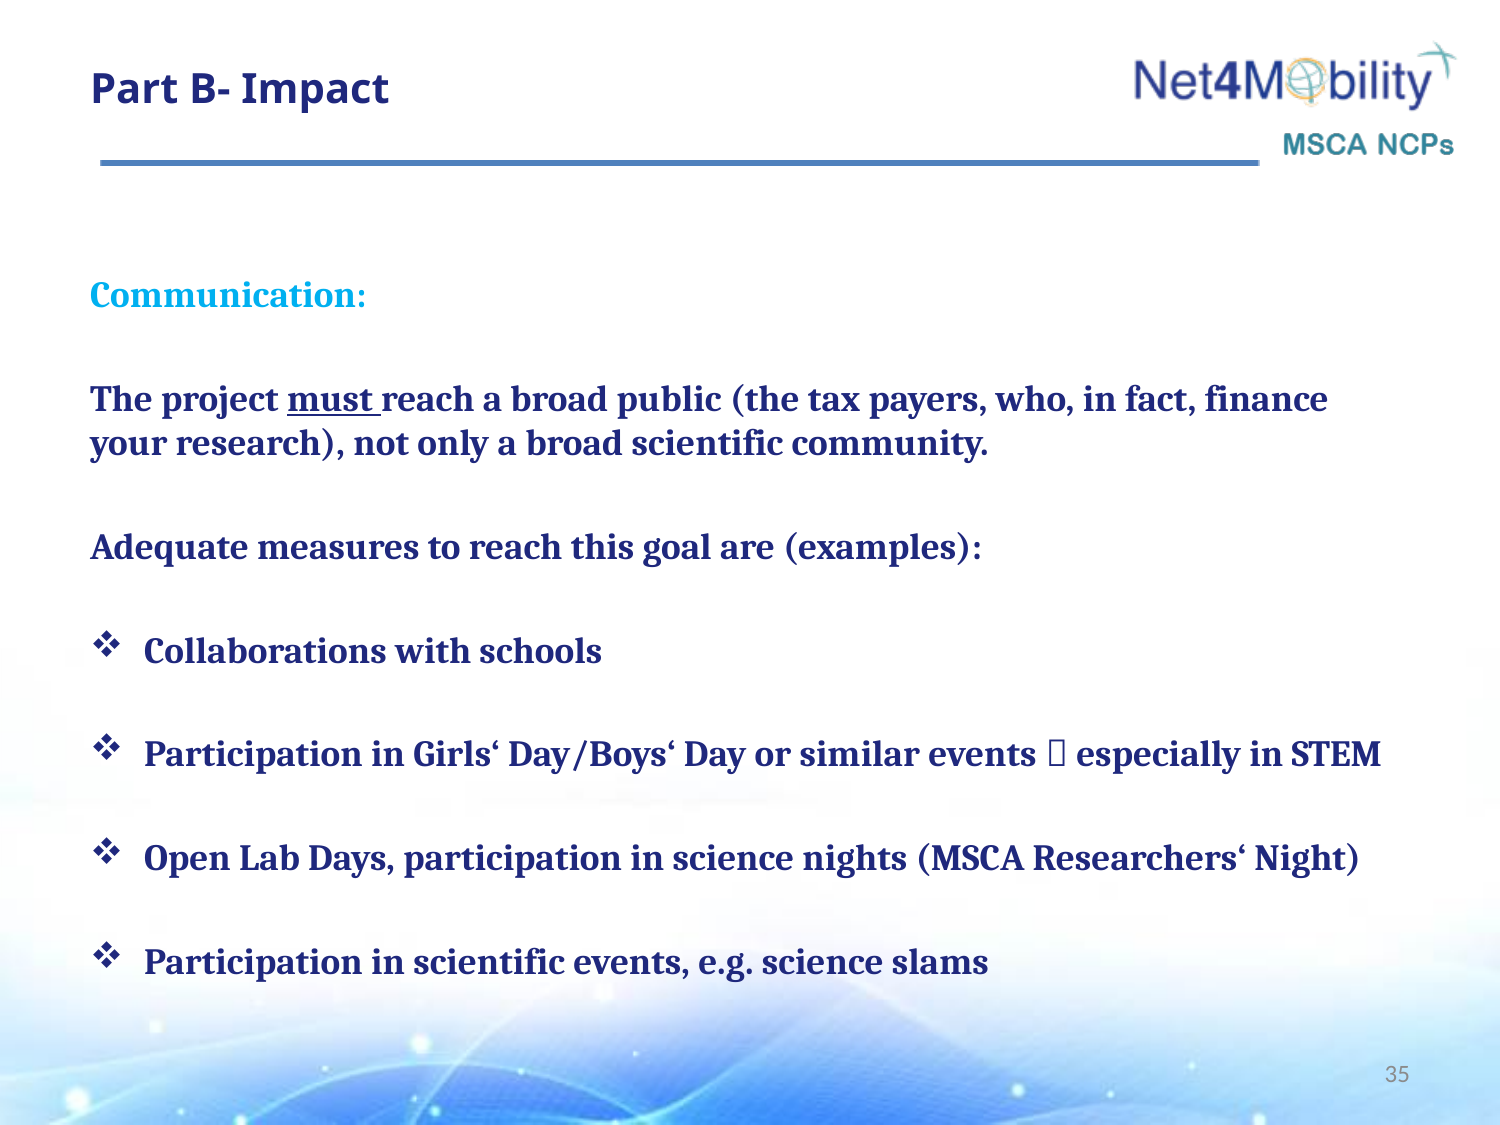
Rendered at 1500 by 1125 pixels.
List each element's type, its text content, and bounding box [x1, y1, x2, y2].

title Part B- Impact [75, 30, 1093, 144]
list Communication: The project must reach a broad public (the tax payers, who, in fact, finance your research), not only a broad scientific community. Adequate measures to reach this goal are (examples): Collaborations with schools Participation in Girls‘ Day/Boys‘ Day or similar events  especially in STEM Open Lab Days, participation in science nights (MSCA Researchers‘ Night) Participation in scientific events, e.g. science slams [75, 262, 1425, 1005]
picture [0, 0, 1500, 1125]
slide_number 35 [1074, 1042, 1425, 1103]
